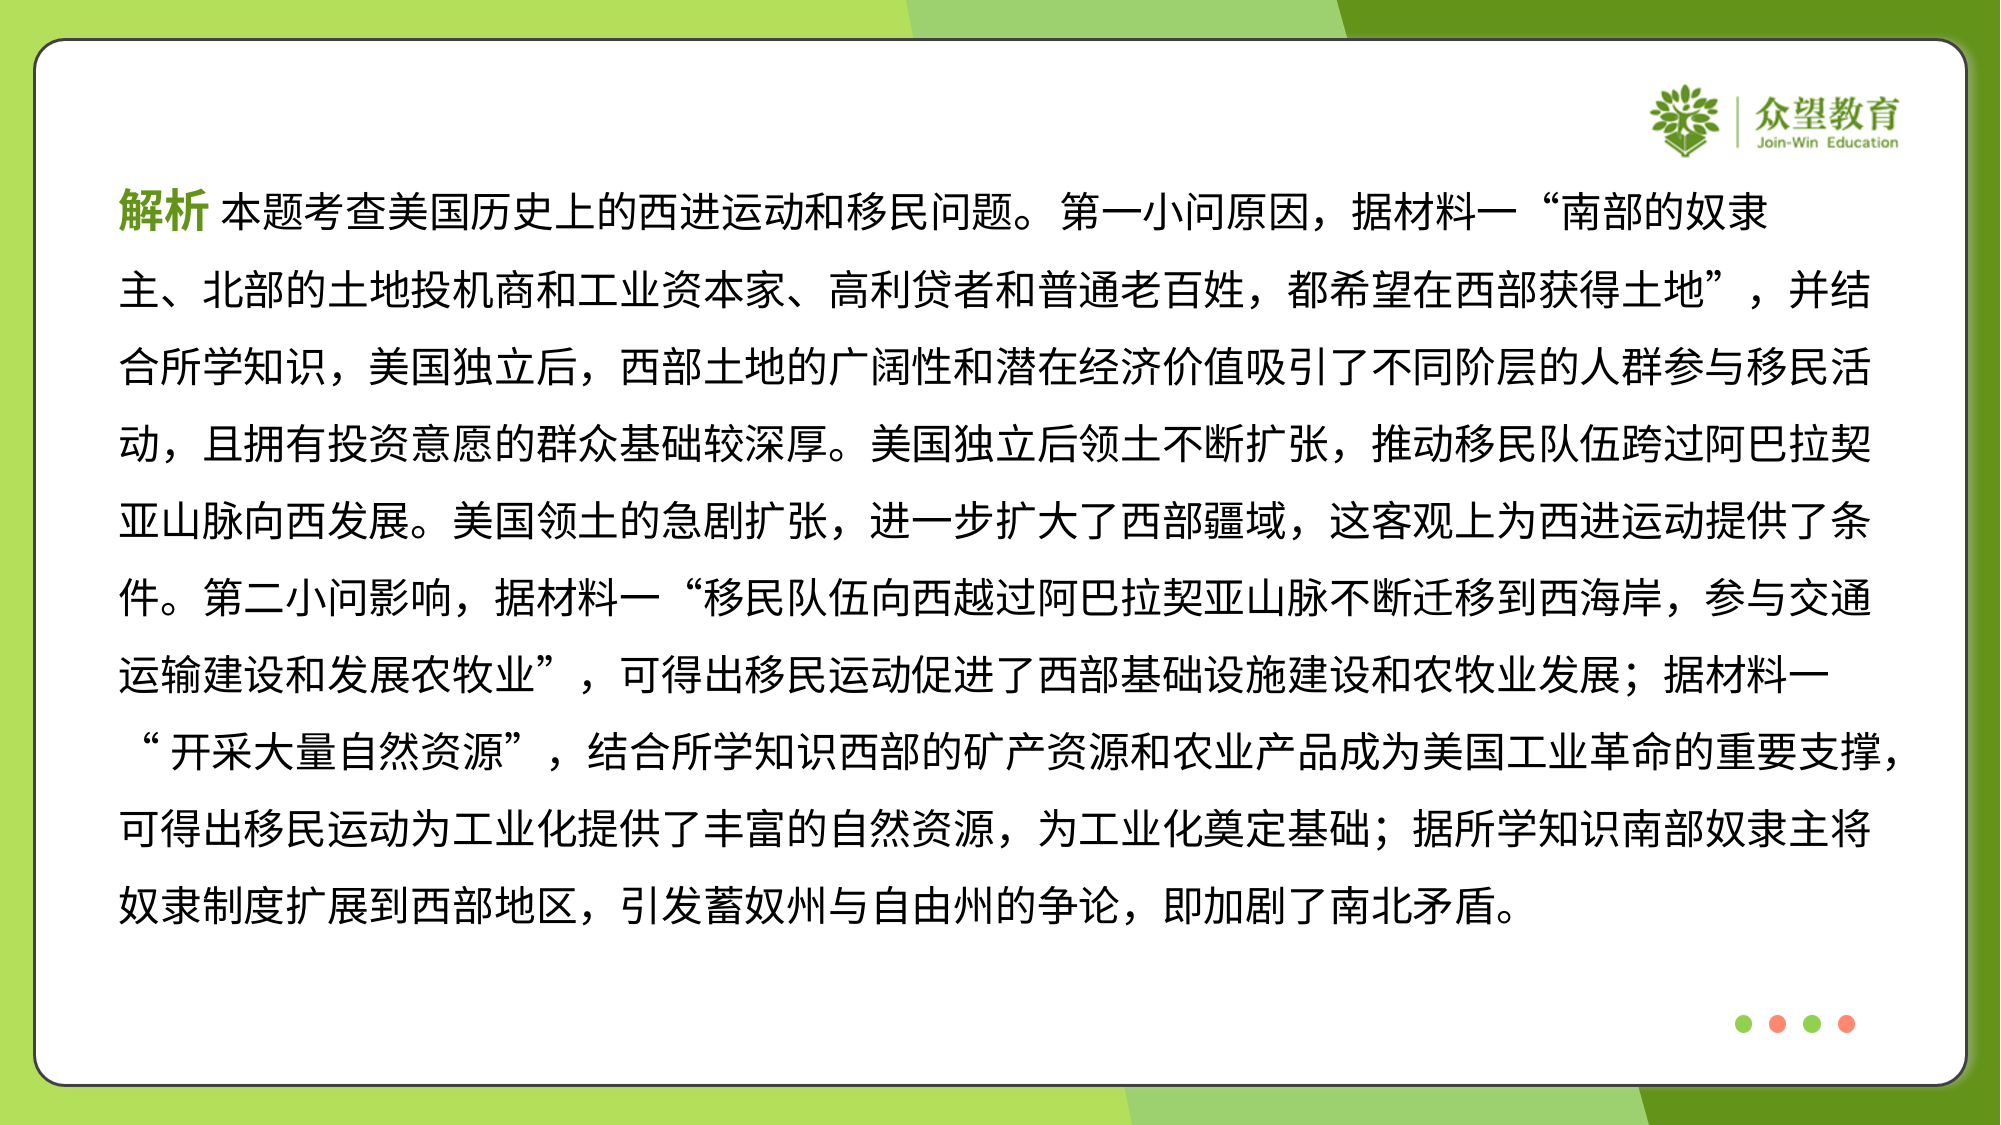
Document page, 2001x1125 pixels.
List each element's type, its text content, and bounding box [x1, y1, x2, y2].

text_box 解析 本题考查美国历史上的西进运动和移民问题。第一小问原因，据材料一“南部的奴隶 主、北部的土地投机商和工业资本家、高利贷者和普通老百姓，都希望在西部获得土地”，并结 合所学知识，美国独立后，西部土地的广阔性和潜在经济价值吸引了不同阶层的人群参与移民活 动，且拥有投资意愿的群众基础较深厚。美国独立后领土不断扩张，推动移民队伍跨过阿巴拉契 亚山脉向西发展。美国领土的急剧扩张，进一步扩大了西部疆域，这客观上为西进运动提供了条 件。第二小问影响，据材料一“移民队伍向西越过阿巴拉契亚山脉不断迁移到西海岸，参与交通 运输建设和发展农牧业”，可得出移民运动促进了西部基础设施建设和农牧业发展；据材料一 “开采大量自然资源”，结合所学知识西部的矿产资源和农业产品成为美国工业革命的重要支撑， 可得出移民运动为工业化提供了丰富的自然资源，为工业化奠定基础；据所学知识南部奴隶主将 奴隶制度扩展到西部地区，引发蓄奴州与自由州的争论，即加剧了南北矛盾。 [118, 159, 1883, 902]
picture [0, 0, 2000, 1125]
